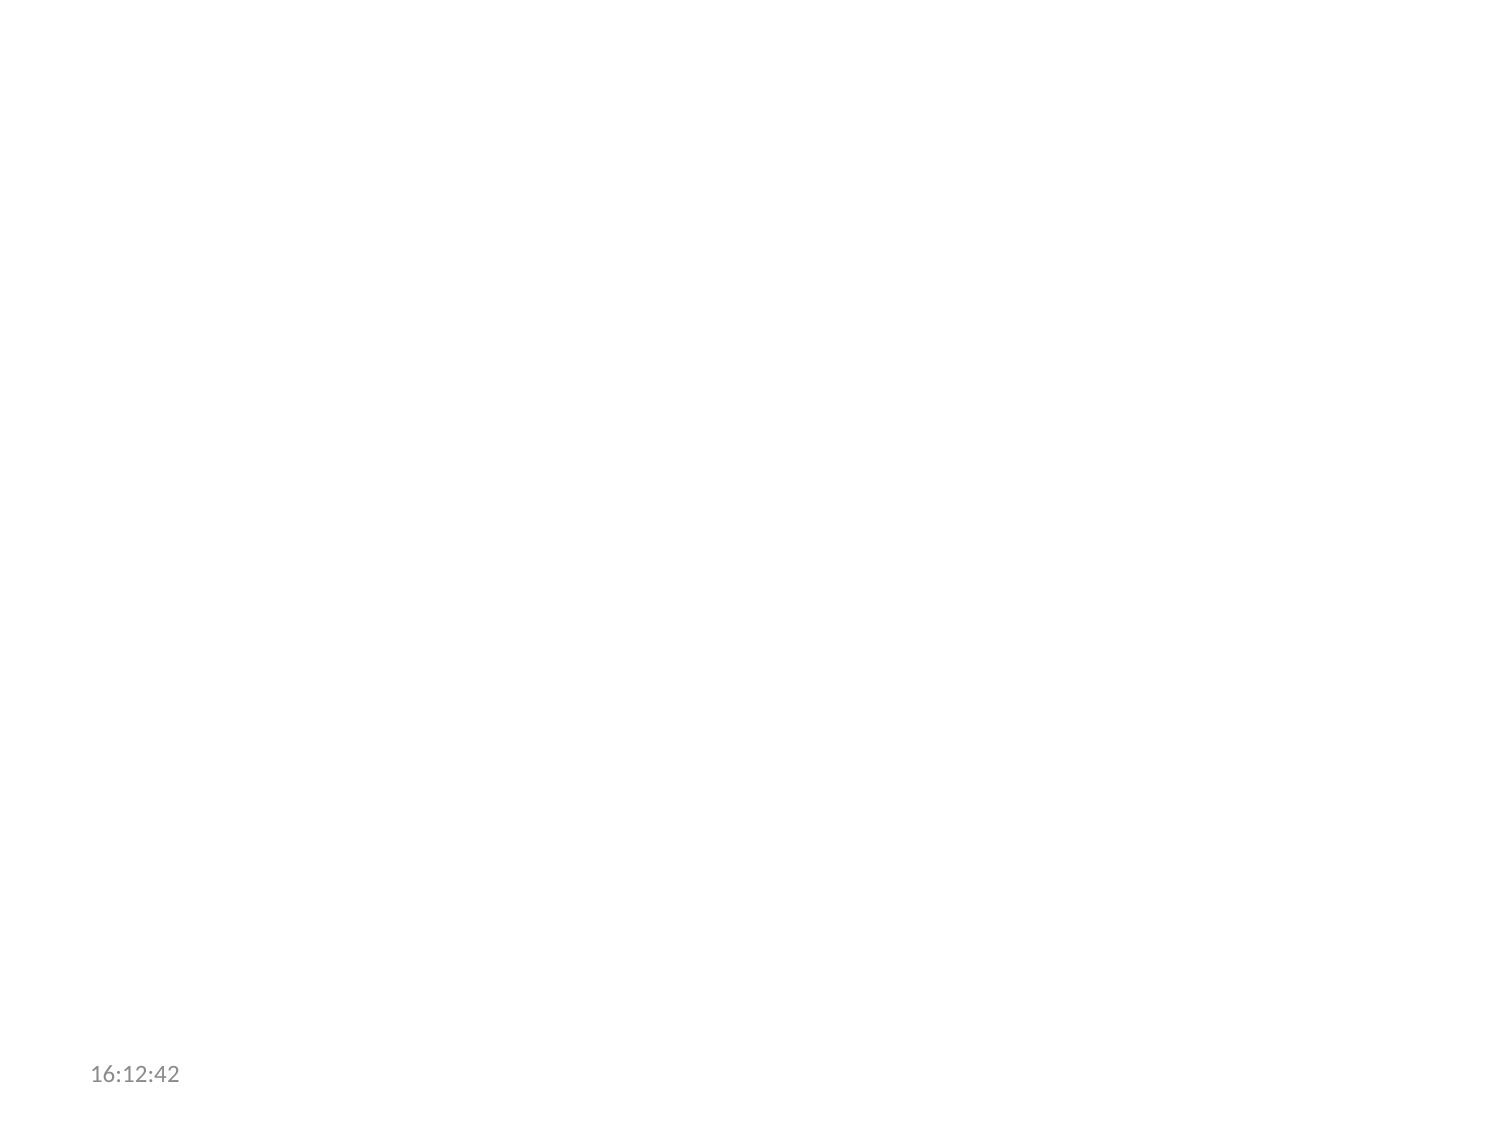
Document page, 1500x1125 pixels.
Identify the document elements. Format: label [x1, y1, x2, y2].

slide_number [75, 1042, 425, 1103]
